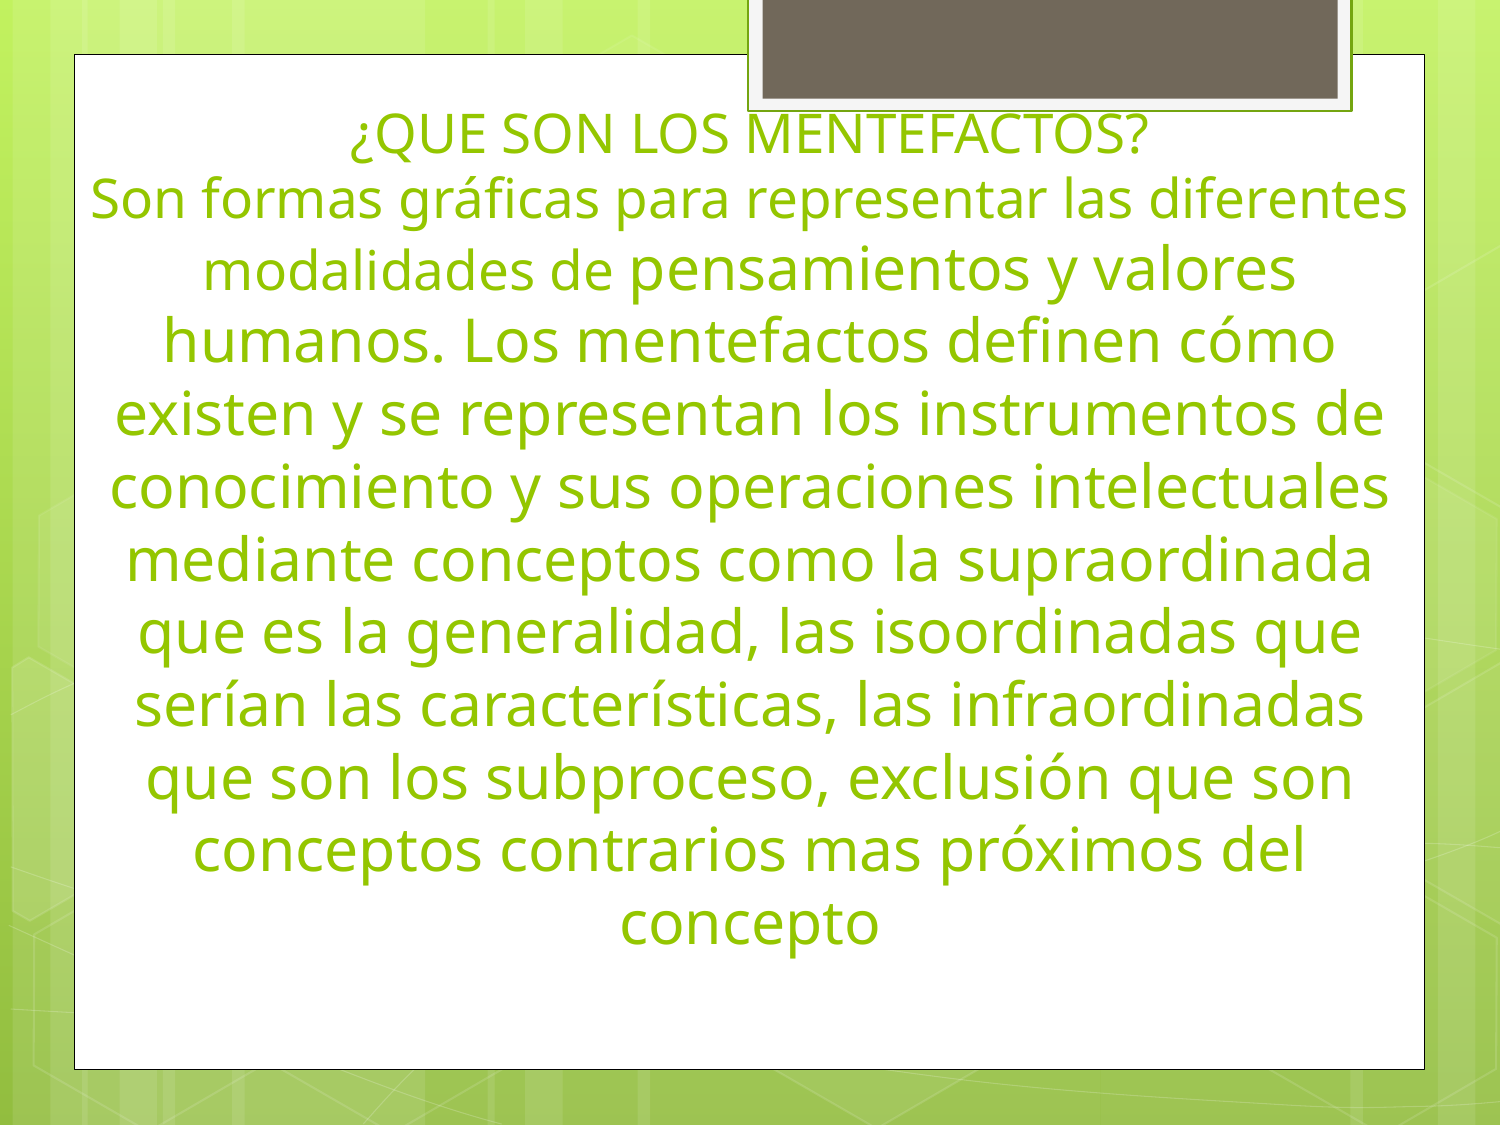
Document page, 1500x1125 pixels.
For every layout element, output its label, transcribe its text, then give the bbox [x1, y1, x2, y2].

title ¿QUE SON LOS MENTEFACTOS? Son formas gráficas para representar las diferentes modalidades de pensamientos y valores humanos. Los mentefactos definen cómo existen y se representan los instrumentos de conocimiento y sus operaciones intelectuales mediante conceptos como la supraordinada que es la generalidad, las isoordinadas que serían las características, las infraordinadas que son los subproceso, exclusión que son conceptos contrarios mas próximos del concepto [75, 78, 1425, 965]
